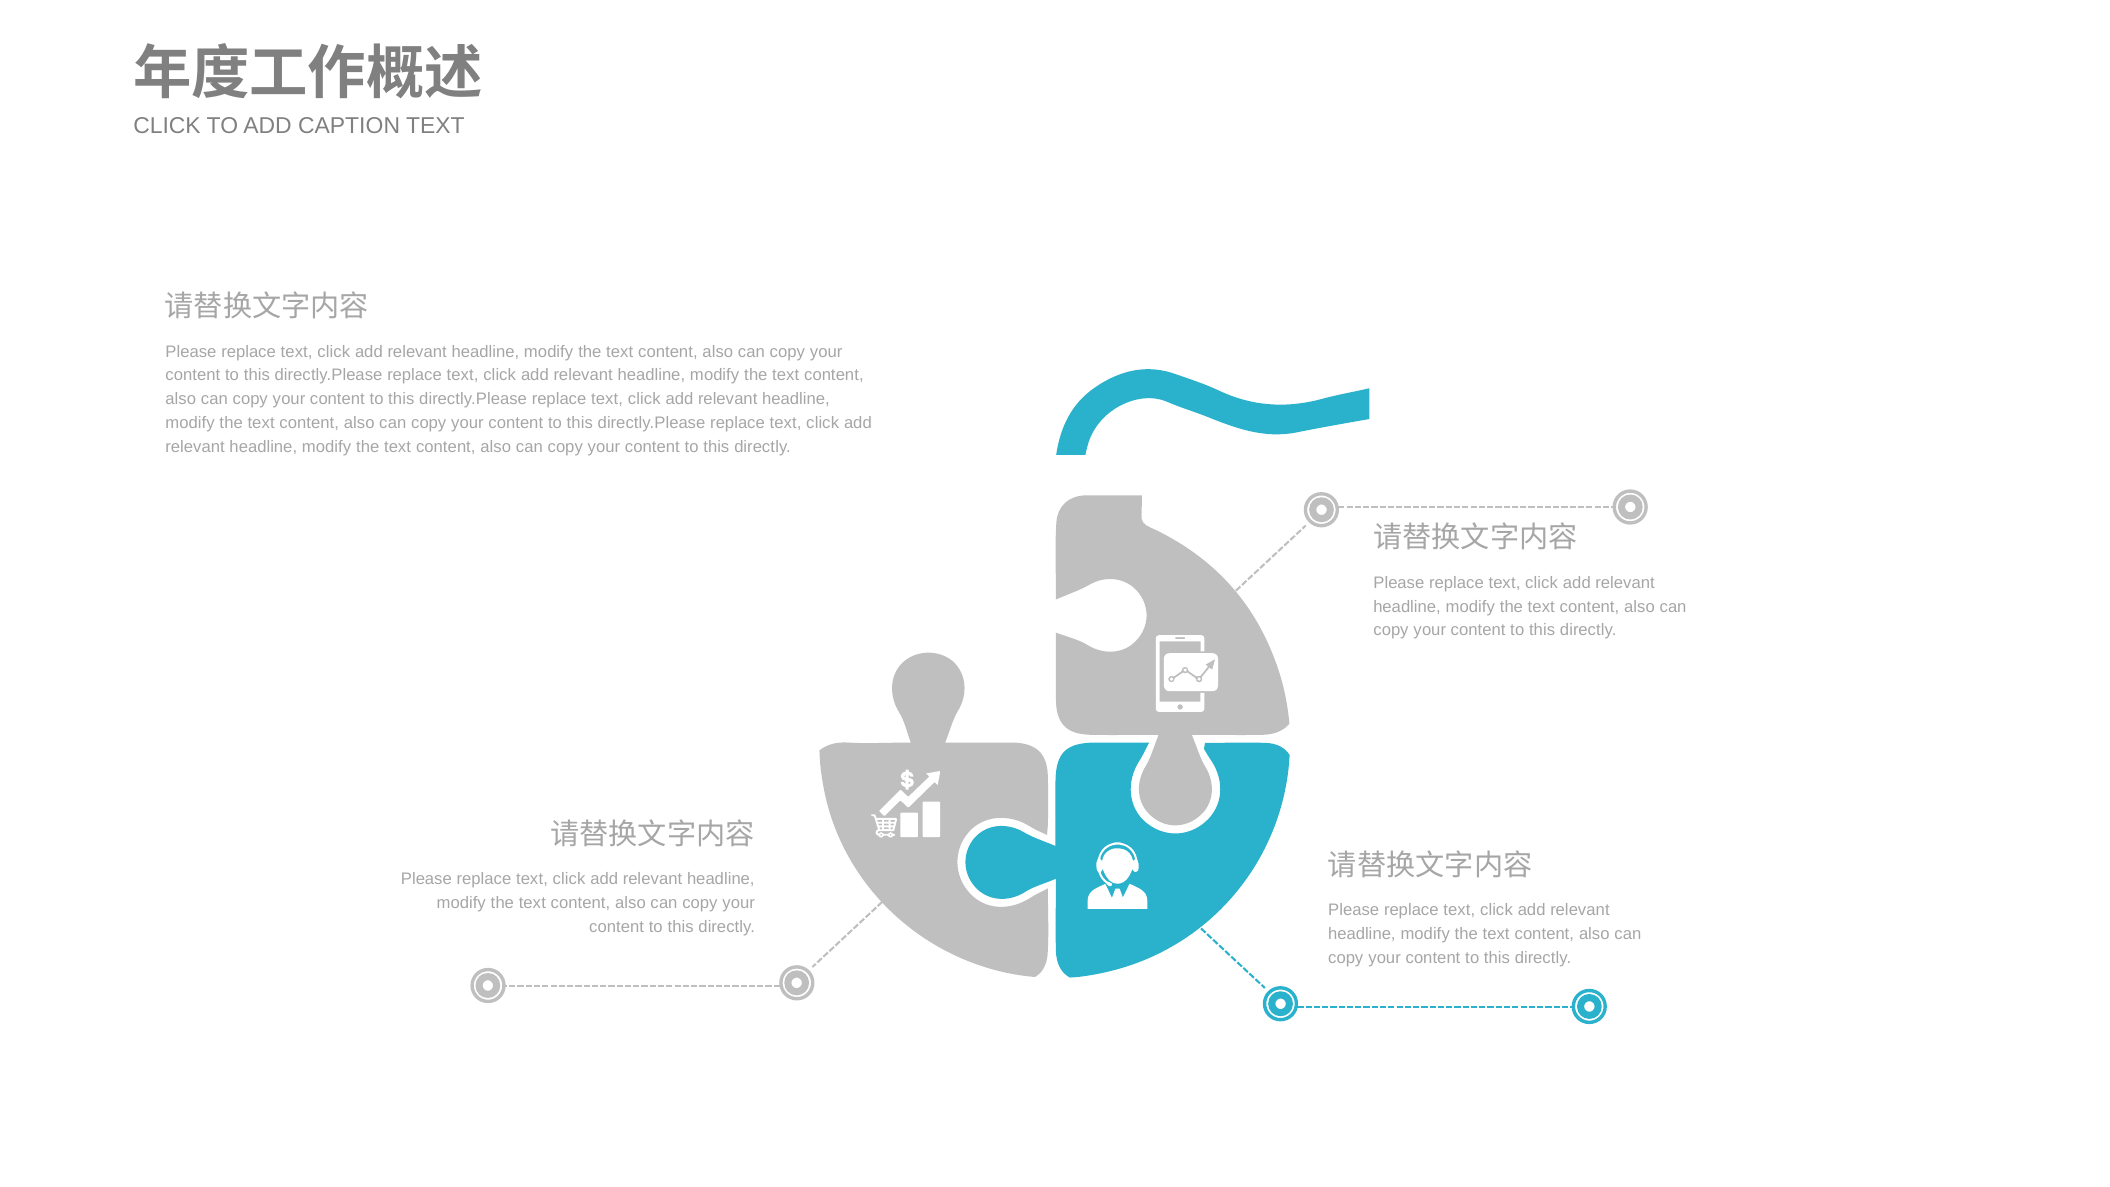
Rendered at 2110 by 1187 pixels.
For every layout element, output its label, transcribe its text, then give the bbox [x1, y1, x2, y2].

text_box CLICK TO ADD CAPTION TEXT [133, 110, 513, 138]
text_box Please replace text, click add relevant headline, modify the text content, also can copy your content to this directly. [1373, 567, 1717, 640]
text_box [779, 965, 814, 1000]
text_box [812, 901, 883, 968]
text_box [870, 769, 941, 839]
text_box 请替换文字内容 [1327, 845, 1533, 881]
text_box [1055, 495, 1290, 826]
text_box 请替换文字内容 [549, 814, 755, 850]
text_box Please replace text, click add relevant headline, modify the text content, also can copy your content to this directly. [393, 864, 756, 936]
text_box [1235, 490, 1648, 591]
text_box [471, 968, 505, 1003]
text_box 年度工作概述 [133, 35, 513, 106]
text_box [819, 652, 1049, 978]
text_box 请替换文字内容 [164, 287, 379, 323]
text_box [1087, 842, 1148, 909]
text_box Please replace text, click add relevant headline, modify the text content, also can copy your content to this directly.Please replace text, click add relevant headline, modify the text content, also can copy your content to this directly.Please replace text, click add relevant headline, modify the text content, also can copy your content to this directly.Please replace text, click add relevant headline, modify the text content, also can copy your content to this directly. [165, 336, 883, 457]
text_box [1155, 635, 1218, 712]
text_box [1056, 369, 1370, 455]
text_box [965, 742, 1290, 978]
text_box Please replace text, click add relevant headline, modify the text content, also can copy your content to this directly. [1328, 895, 1663, 967]
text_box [1194, 922, 1607, 1024]
